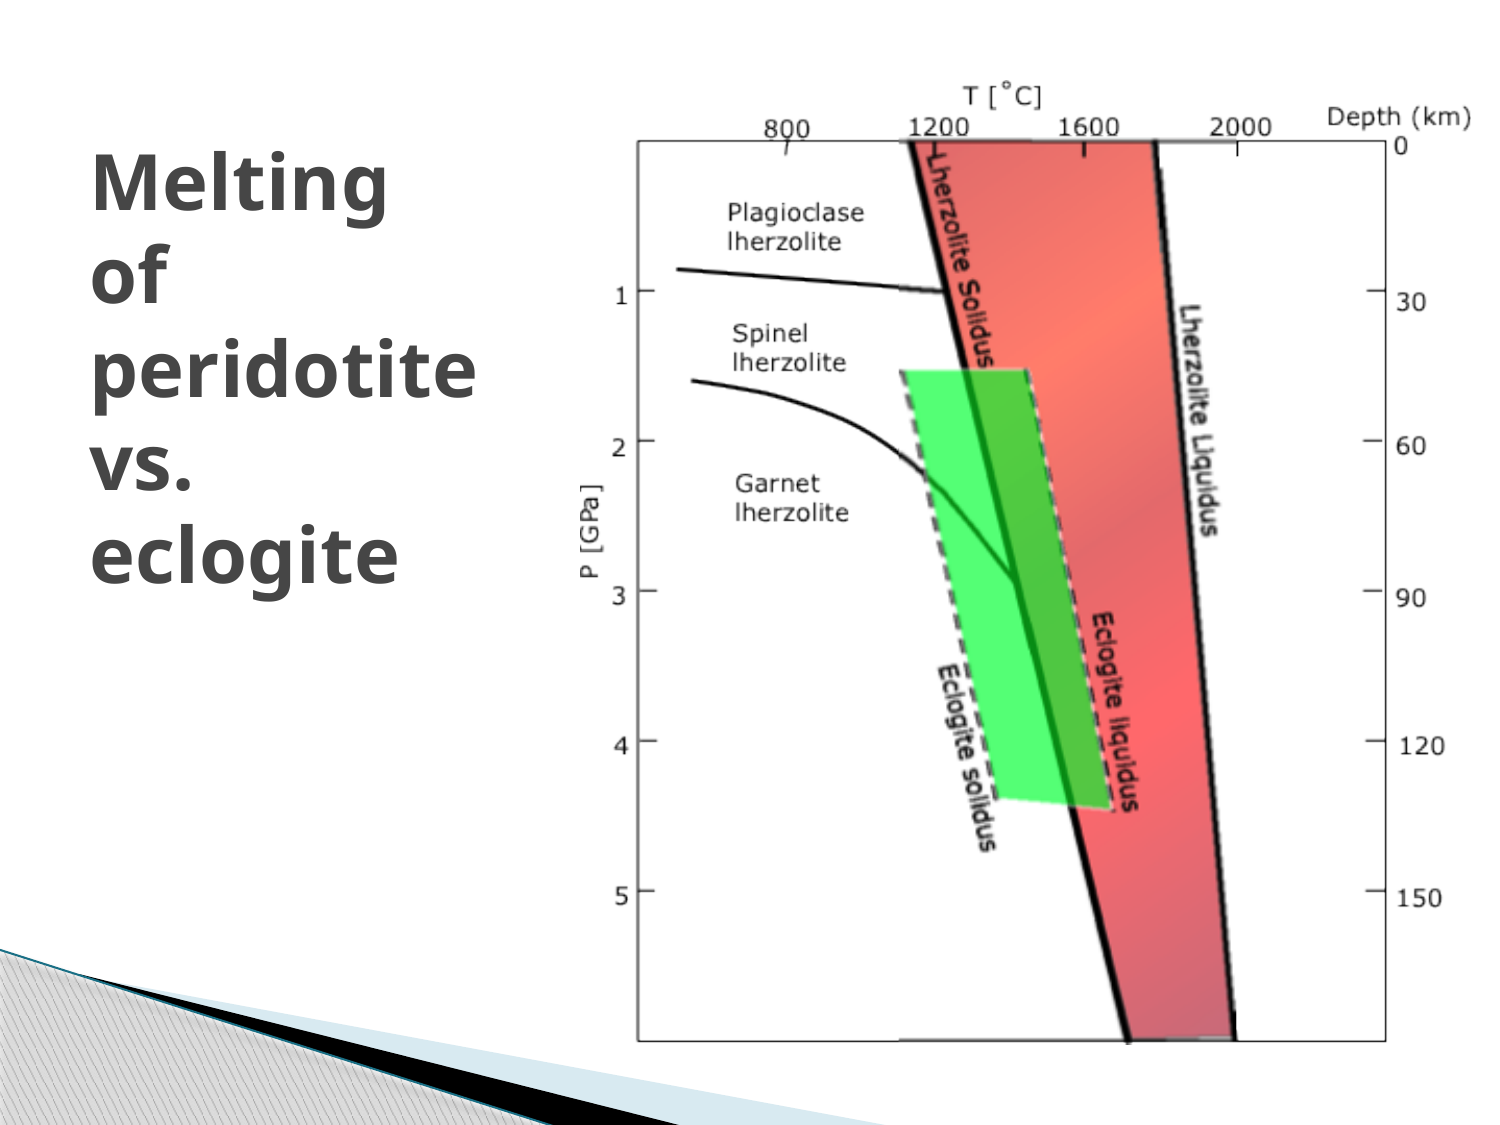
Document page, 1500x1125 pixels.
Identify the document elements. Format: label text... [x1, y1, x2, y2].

picture [580, 79, 1477, 1045]
title Melting of peridotite vs. eclogite [75, 125, 494, 607]
